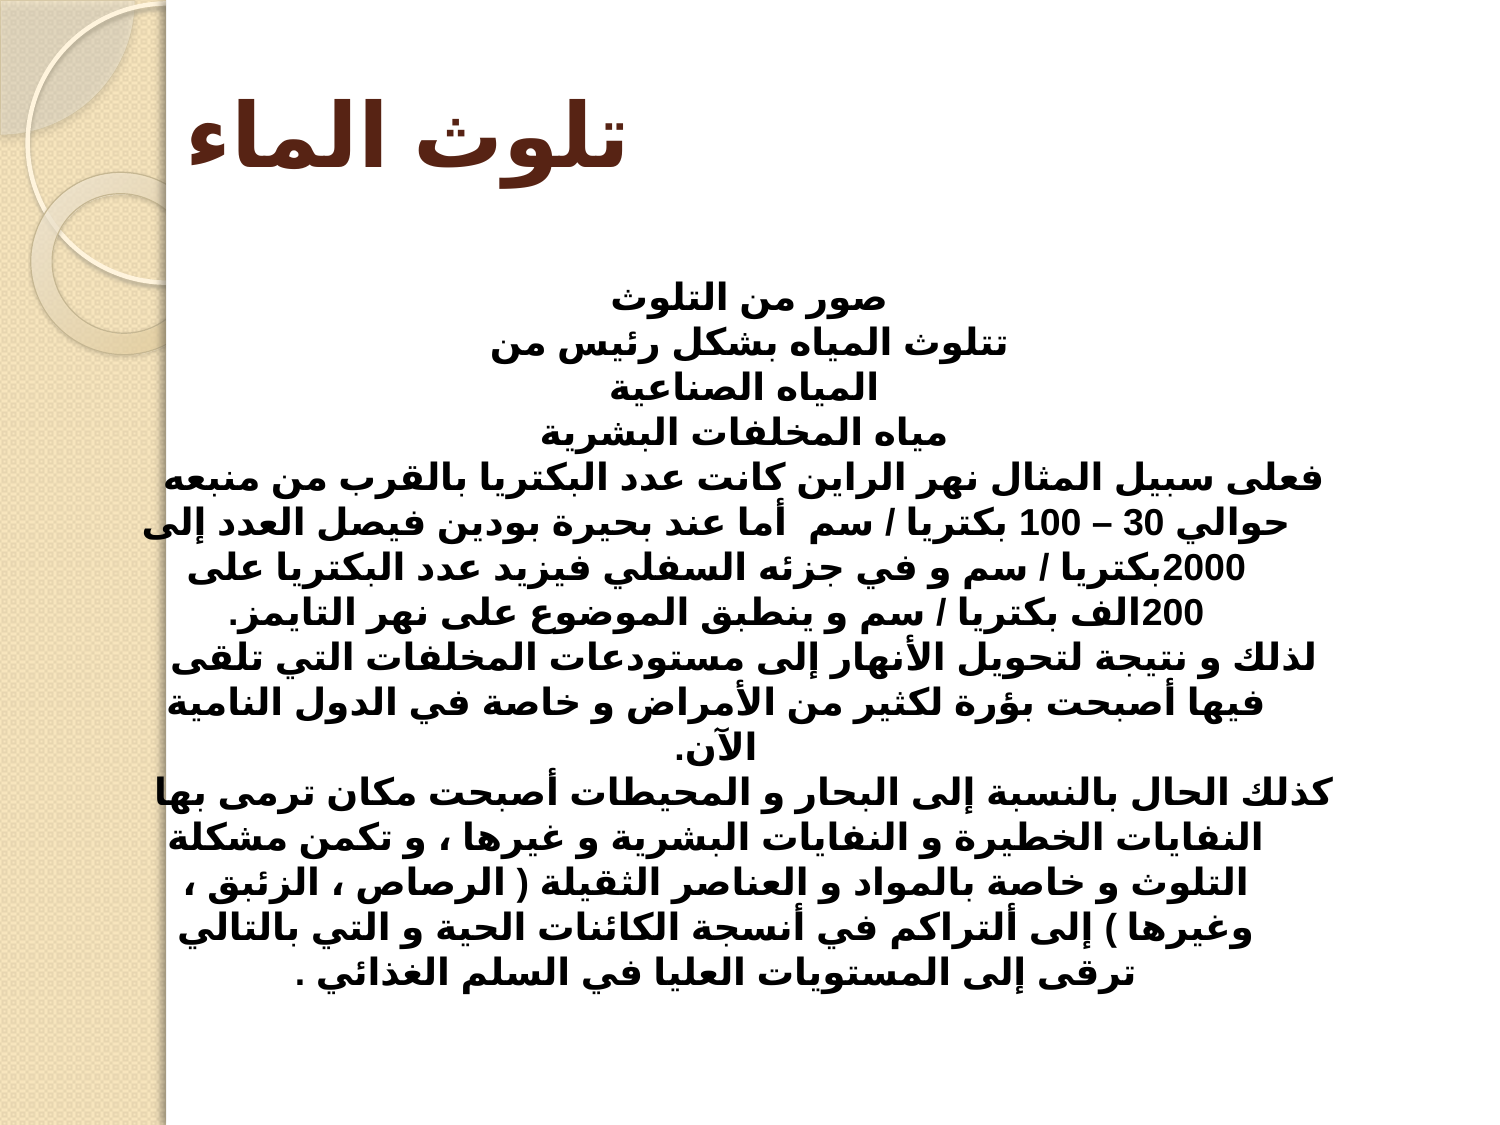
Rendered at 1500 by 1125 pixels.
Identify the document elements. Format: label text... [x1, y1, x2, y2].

title تلوث الماء [171, 42, 1262, 220]
text_box صور من التلوث تتلوث المياه بشكل رئيس من المياه الصناعية مياه المخلفات البشرية فعلى سبيل المثال نهر الراين كانت عدد البكتريا بالقرب من منبعه حوالي 30 – 100 بكتريا / سم أما عند بحيرة بودين فيصل العدد إلى 2000بكتريا / سم و في جزئه السفلي فيزيد عدد البكتريا على 200الف بكتريا / سم و ينطبق الموضوع على نهر التايمز. لذلك و نتيجة لتحويل الأنهار إلى مستودعات المخلفات التي تلقى فيها أصبحت بؤرة لكثير من الأمراض و خاصة في الدول النامية الآن. كذلك الحال بالنسبة إلى البحار و المحيطات أصبحت مكان ترمى بها النفايات الخطيرة و النفايات البشرية و غيرها ، و تكمن مشكلة التلوث و خاصة بالمواد و العناصر الثقيلة ( الرصاص ، الزئبق ، وغيرها ) إلى ألتراكم في أنسجة الكائنات الحية و التي بالتالي ترقى إلى المستويات العليا في السلم الغذائي . [112, 265, 1376, 1001]
